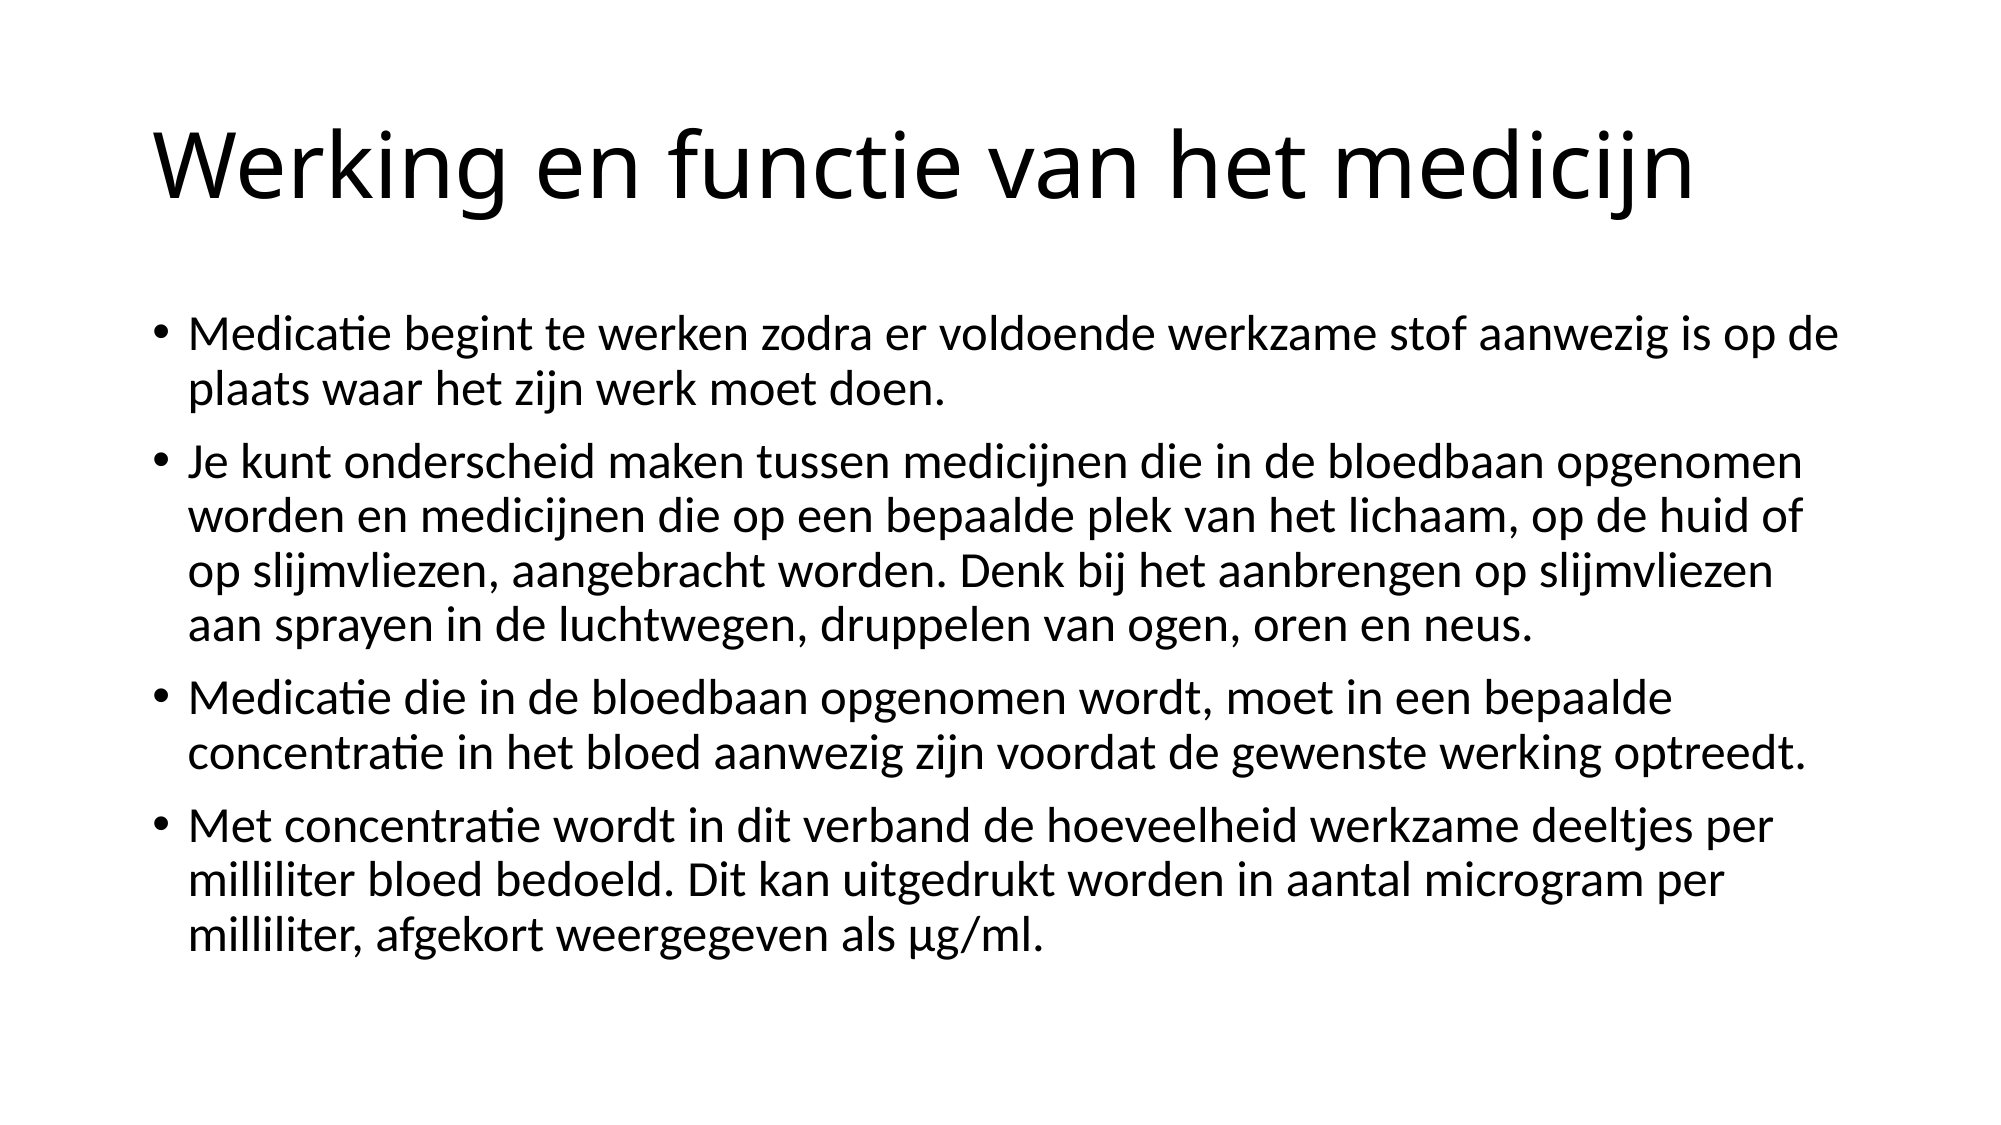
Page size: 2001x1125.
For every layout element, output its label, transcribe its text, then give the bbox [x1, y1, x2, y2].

list Medicatie begint te werken zodra er voldoende werkzame stof aanwezig is op de plaats waar het zijn werk moet doen. Je kunt onderscheid maken tussen medicijnen die in de bloedbaan opgenomen worden en medicijnen die op een bepaalde plek van het lichaam, op de huid of op slijmvliezen, aangebracht worden. Denk bij het aanbrengen op slijmvliezen aan sprayen in de luchtwegen, druppelen van ogen, oren en neus. Medicatie die in de bloedbaan opgenomen wordt, moet in een bepaalde concentratie in het bloed aanwezig zijn voordat de gewenste werking optreedt. Met concentratie wordt in dit verband de hoeveelheid werkzame deeltjes per milliliter bloed bedoeld. Dit kan uitgedrukt worden in aantal microgram per milliliter, afgekort weergegeven als µg/ml. [137, 299, 1863, 1014]
title Werking en functie van het medicijn [137, 59, 1863, 278]
